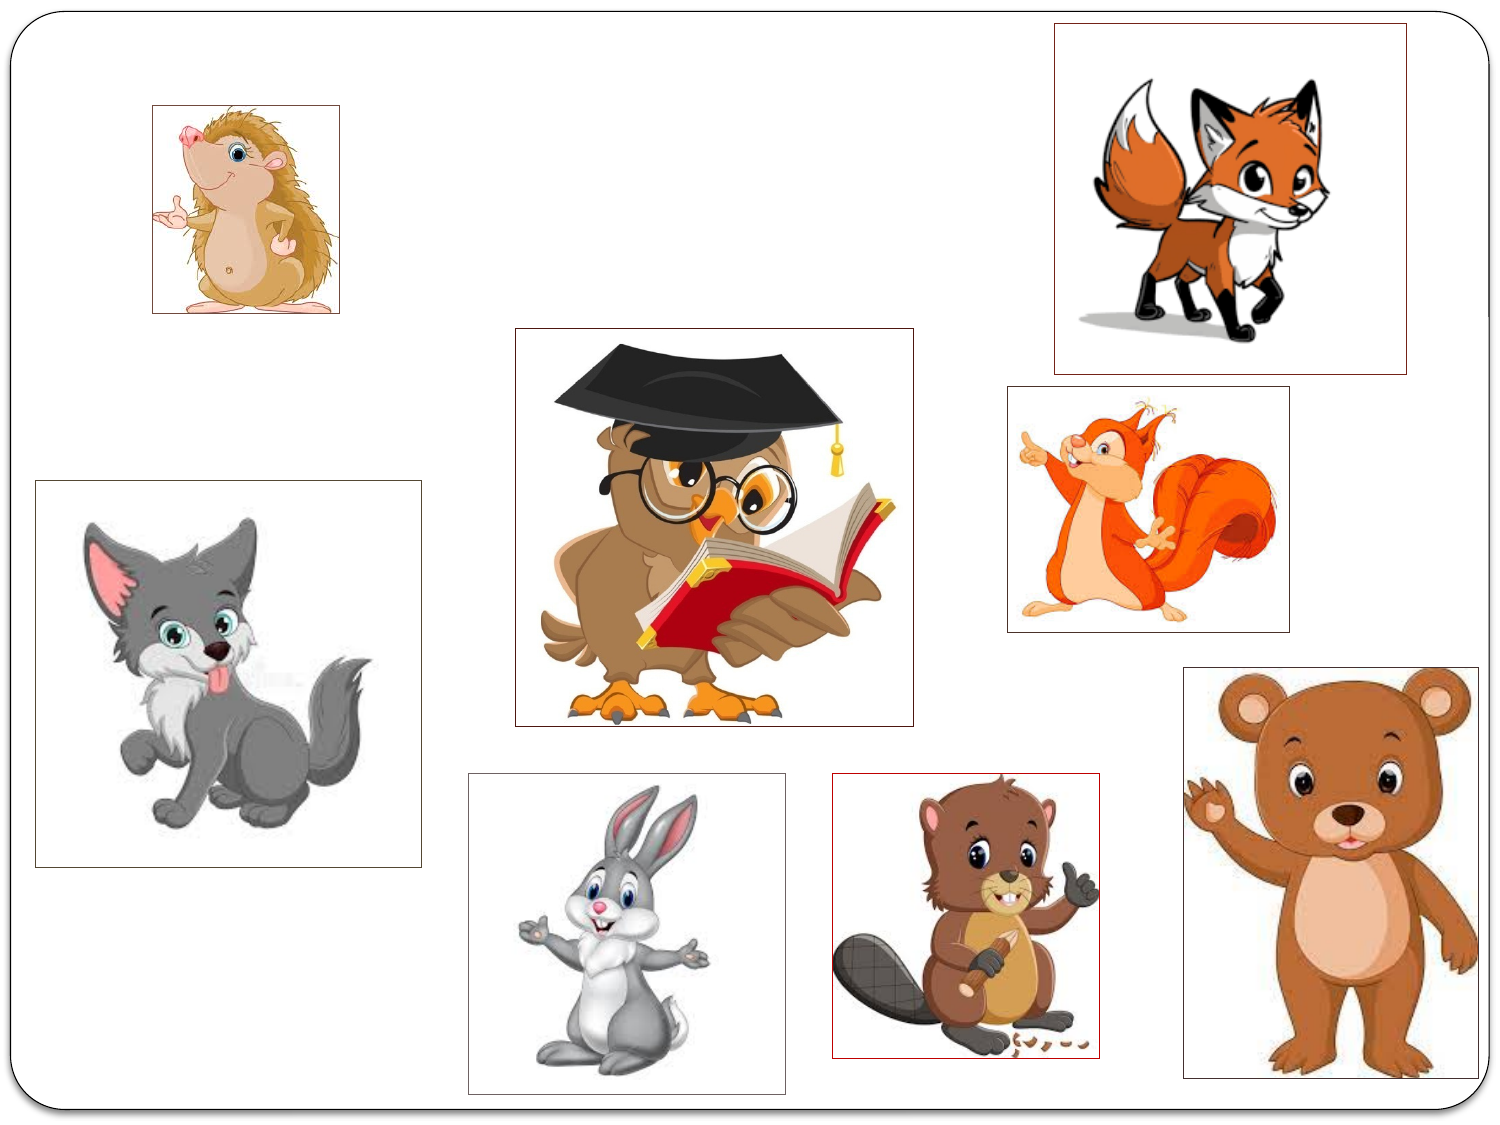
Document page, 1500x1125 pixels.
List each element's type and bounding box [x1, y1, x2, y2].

picture [34, 480, 422, 868]
text_box [25, 0, 76, 27]
picture [515, 327, 915, 727]
picture [152, 105, 341, 314]
picture [1007, 386, 1290, 633]
picture [831, 773, 1100, 1059]
picture [1183, 667, 1479, 1080]
picture [1054, 23, 1407, 376]
picture [468, 773, 786, 1095]
